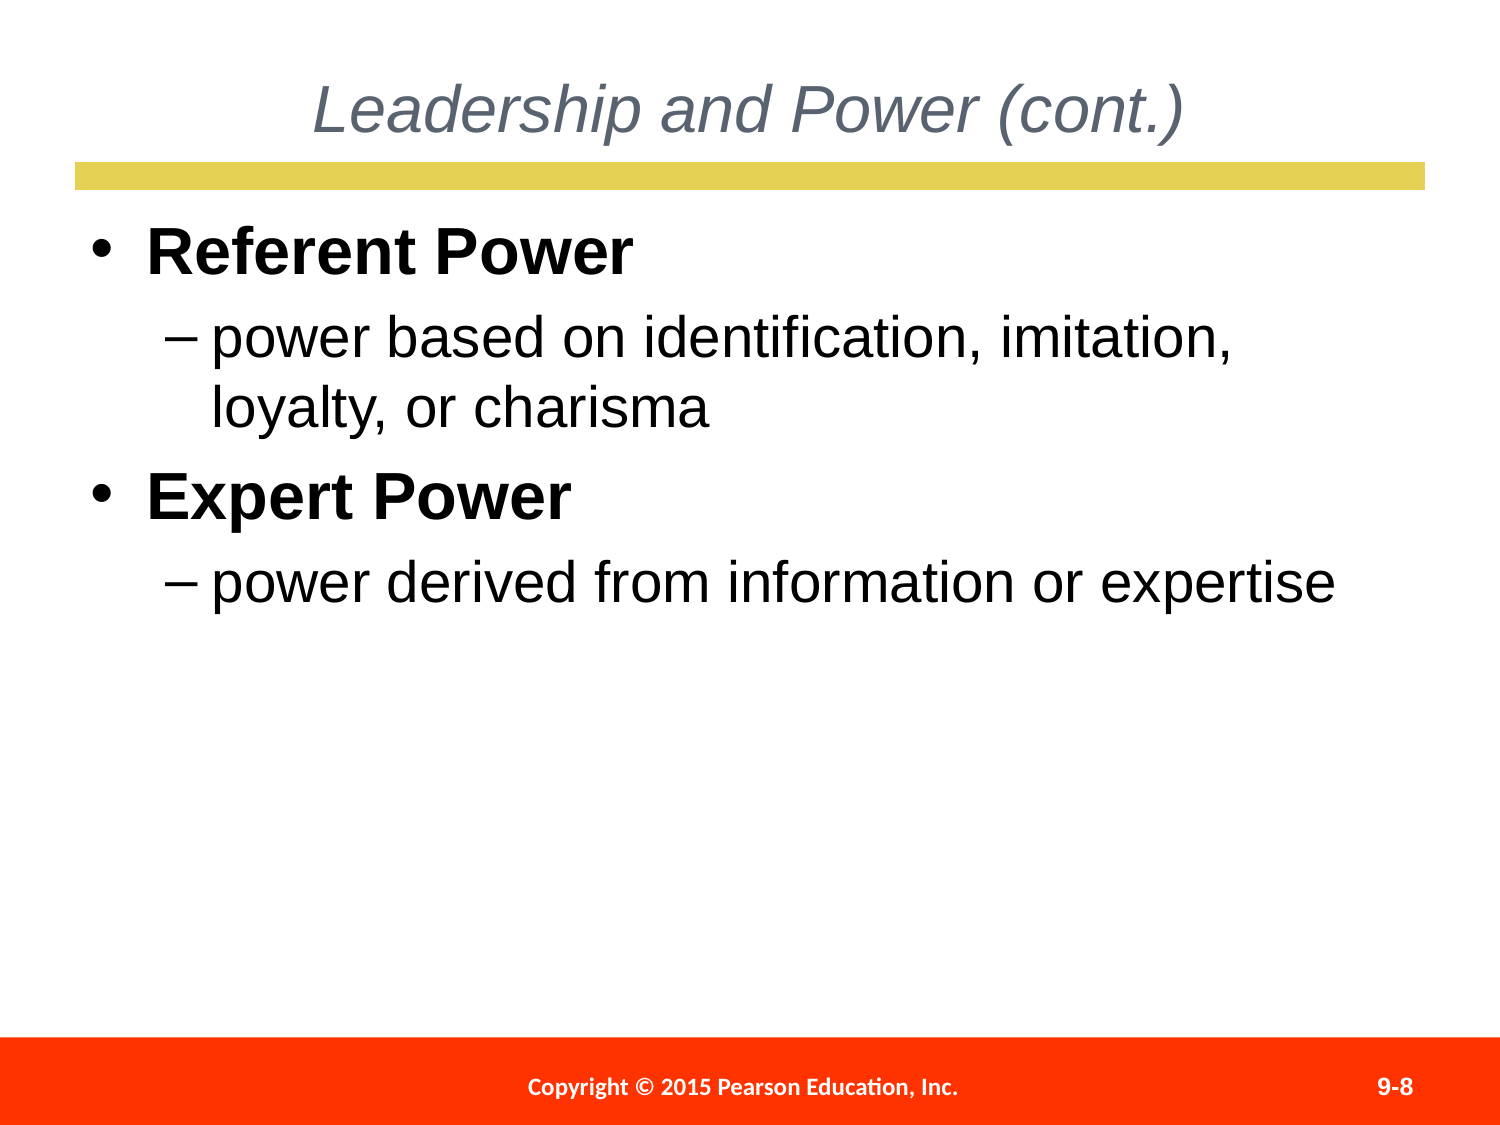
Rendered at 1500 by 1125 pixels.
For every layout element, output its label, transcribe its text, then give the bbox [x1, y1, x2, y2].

title Leadership and Power (cont.) [74, 12, 1426, 199]
list Referent Power power based on identification, imitation, loyalty, or charisma Expert Power power derived from information or expertise [74, 199, 1426, 1006]
